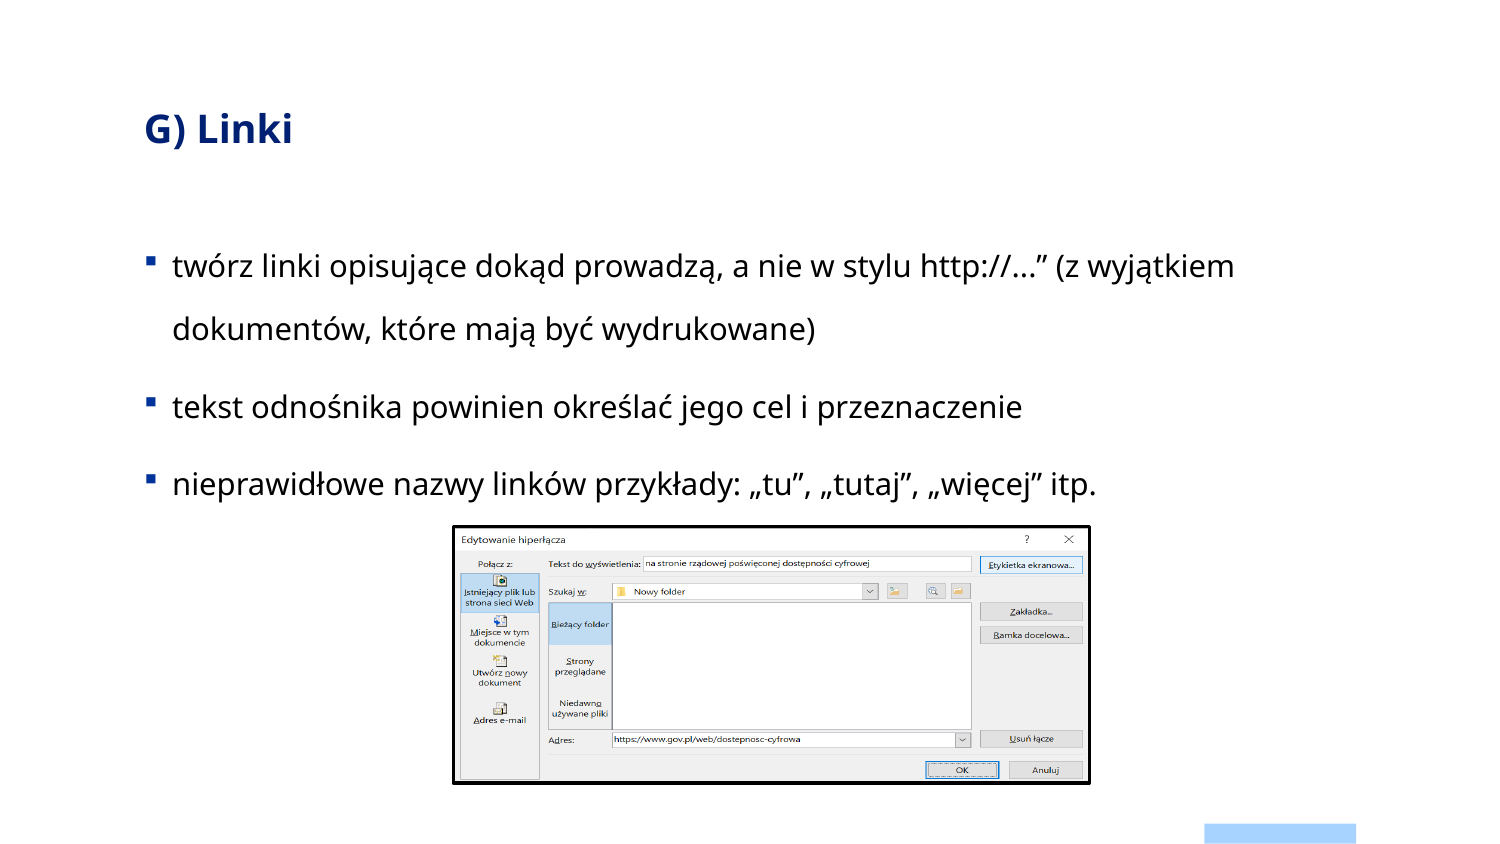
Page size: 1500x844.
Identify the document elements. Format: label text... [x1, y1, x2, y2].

title G) Linki [143, 100, 1357, 220]
picture [454, 528, 1088, 782]
list twórz linki opisujące dokąd prowadzą, a nie w stylu http://...” (z wyjątkiem dokumentów, które mają być wydrukowane) tekst odnośnika powinien określać jego cel i przeznaczenie nieprawidłowe nazwy linków przykłady: „tu”, „tutaj”, „więcej” itp. [143, 220, 1388, 505]
